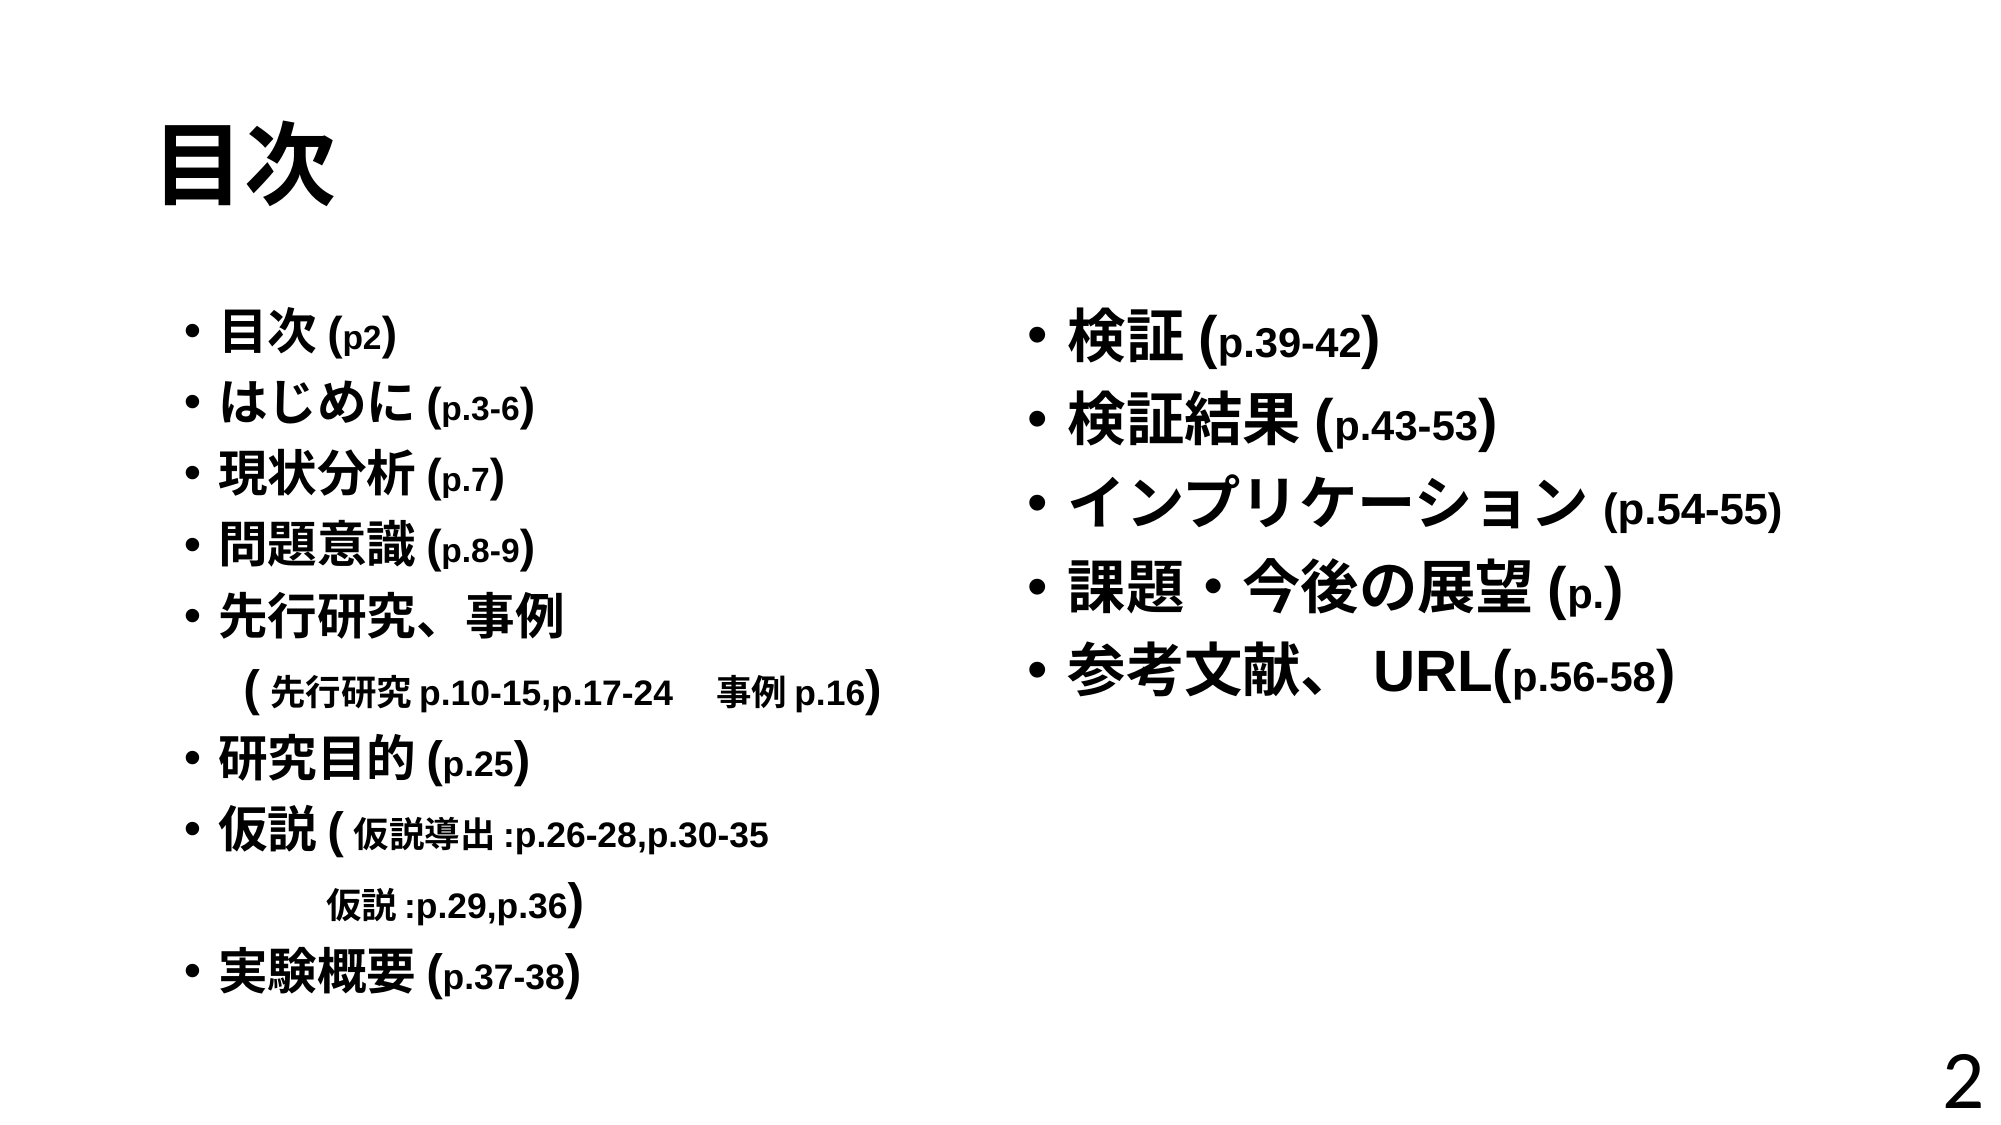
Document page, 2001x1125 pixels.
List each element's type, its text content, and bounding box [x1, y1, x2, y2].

title 目次 [137, 59, 1863, 278]
slide_number 2 [1550, 1044, 2000, 1105]
list 目次(p2) はじめに(p.3-6) 現状分析(p.7) 問題意識(p.8-9) 先行研究、事例 (先行研究p.10-15,p.17-24 事例p.16) 研究目的(p.25) 仮説(仮説導出:p.26-28,p.30-35 仮説:p.29,p.36) 実験概要(p.37-38) [168, 299, 969, 1014]
list 検証(p.39-42) 検証結果(p.43-53) インプリケーション(p.54-55) 課題・今後の展望(p.) 参考文献、URL(p.56-58) [1012, 299, 1863, 1014]
text_box [517, 105, 1849, 917]
